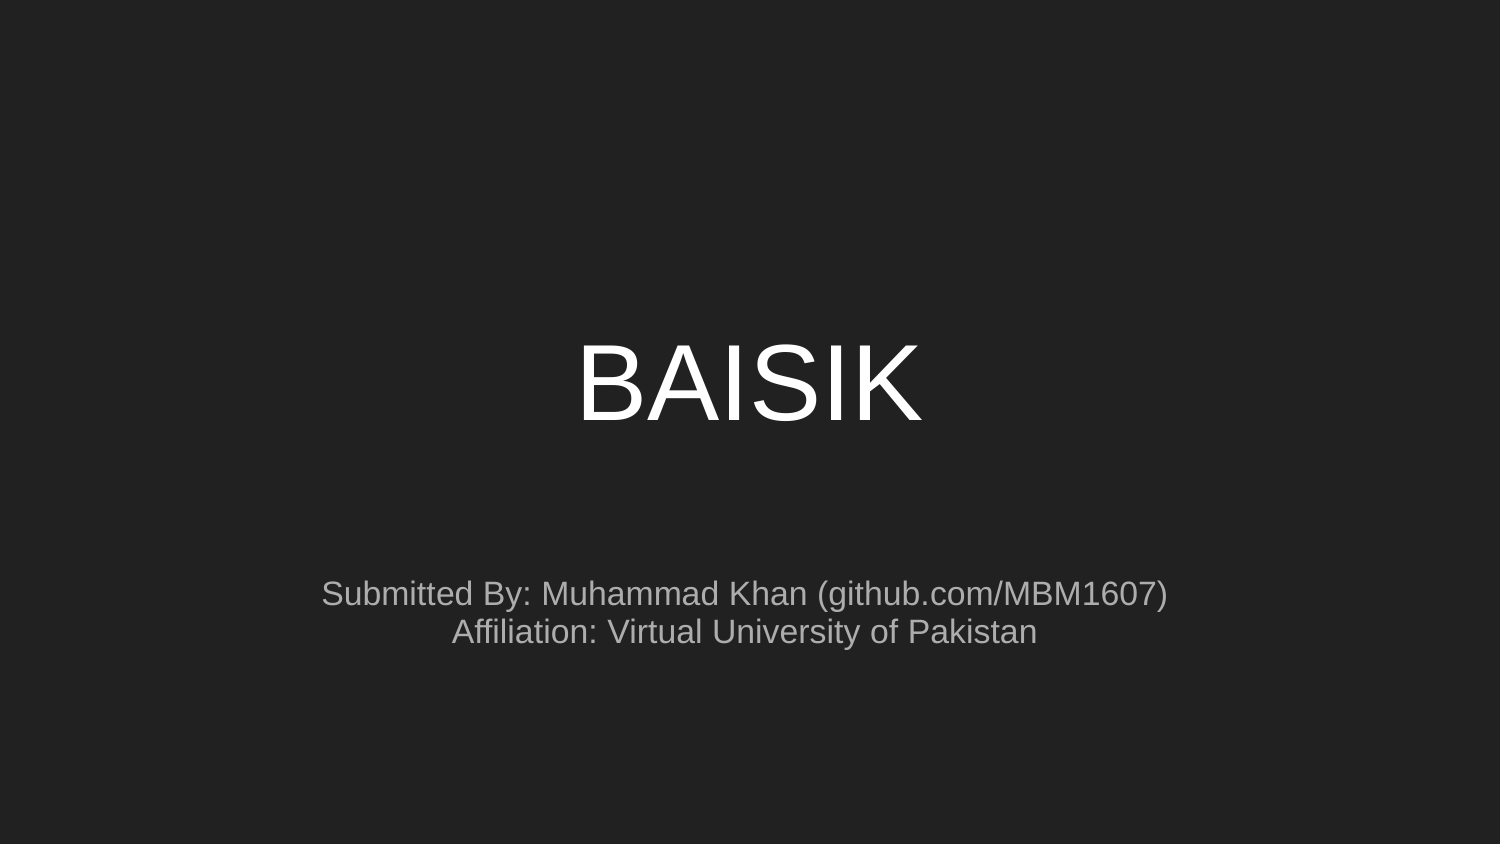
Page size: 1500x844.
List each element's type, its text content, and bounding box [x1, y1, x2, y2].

subtitle Submitted By: Muhammad Khan (github.com/MBM1607) Affiliation: Virtual University of Pakistan [304, 559, 1185, 703]
title BAISIK [51, 122, 1449, 459]
